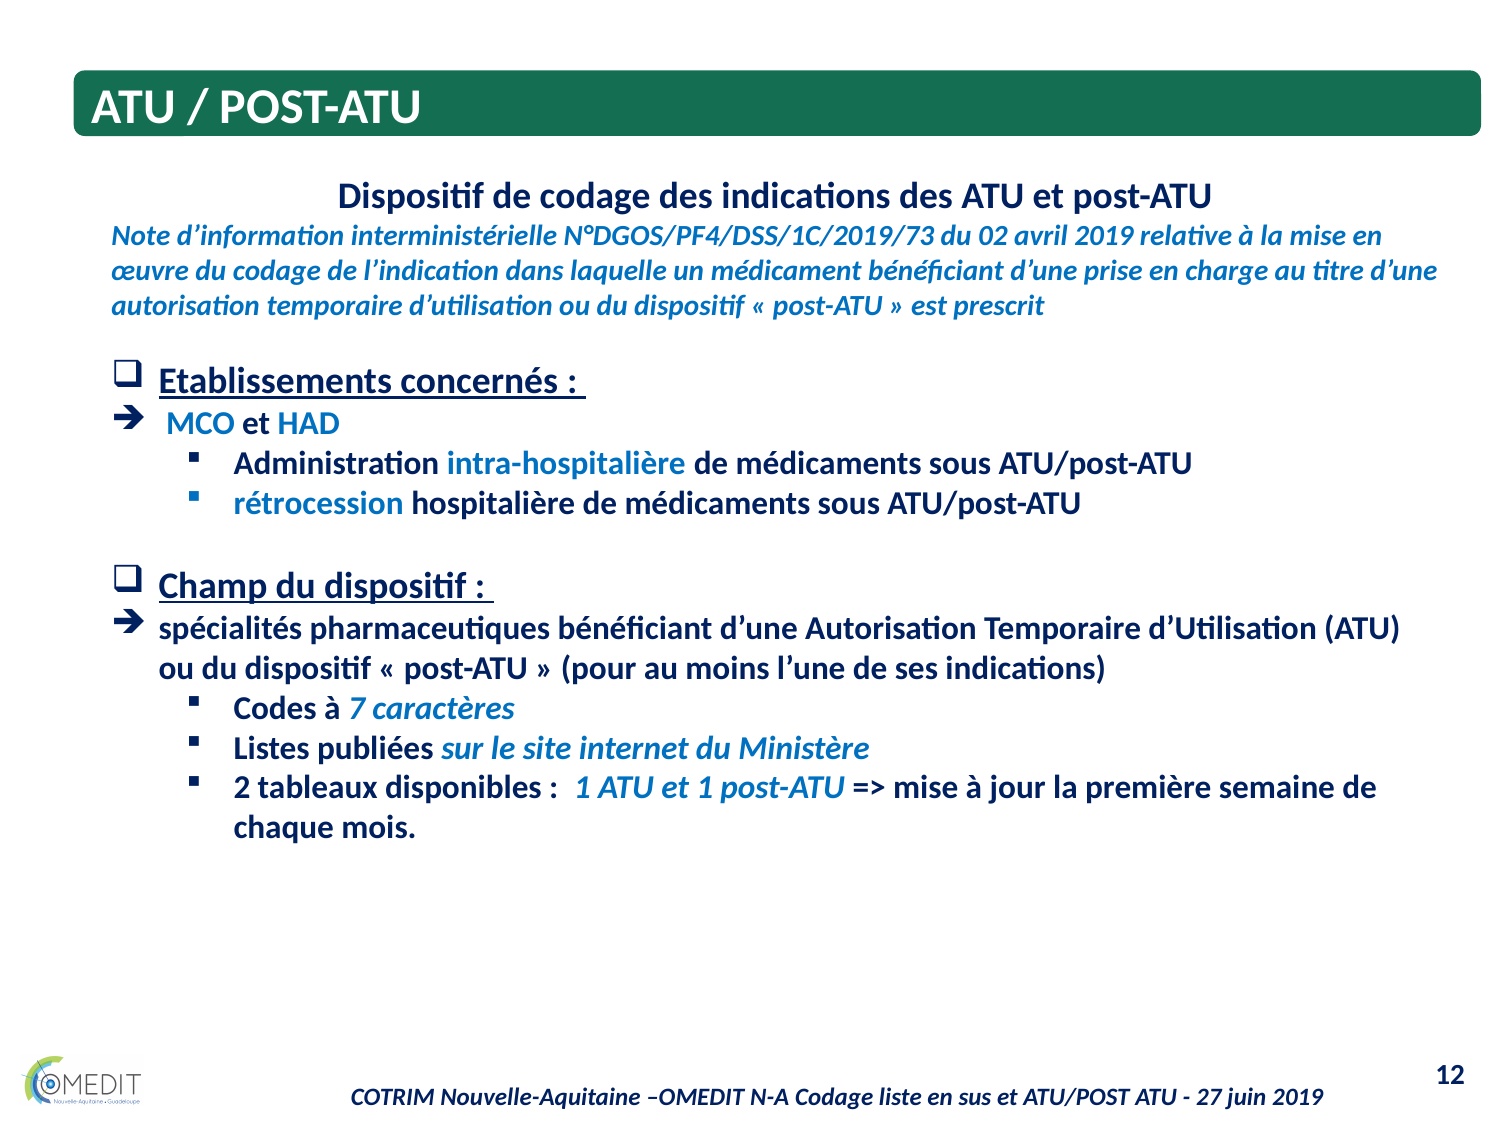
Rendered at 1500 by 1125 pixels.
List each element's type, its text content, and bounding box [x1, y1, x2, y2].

picture [20, 1054, 144, 1106]
text_box ATU / POST-ATU [72, 69, 1483, 138]
slide_number 12 [1142, 1042, 1480, 1103]
text_box Dispositif de codage des indications des ATU et post-ATU Note d’information interministérielle N°DGOS/PF4/DSS/1C/2019/73 du 02 avril 2019 relative à la mise en œuvre du codage de l’indication dans laquelle un médicament bénéficiant d’une prise en charge au titre d’une autorisation temporaire d’utilisation ou du dispositif « post-ATU » est prescrit Etablissements concernés : MCO et HAD Administration intra-hospitalière de médicaments sous ATU/post-ATU rétrocession hospitalière de médicaments sous ATU/post-ATU Champ du dispositif : spécialités pharmaceutiques bénéficiant d’une Autorisation Temporaire d’Utilisation (ATU) ou du dispositif « post-ATU » (pour au moins l’une de ses indications) Codes à 7 caractères Listes publiées sur le site internet du Ministère 2 tableaux disponibles : 1 ATU et 1 post-ATU => mise à jour la première semaine de chaque mois. [96, 164, 1455, 968]
